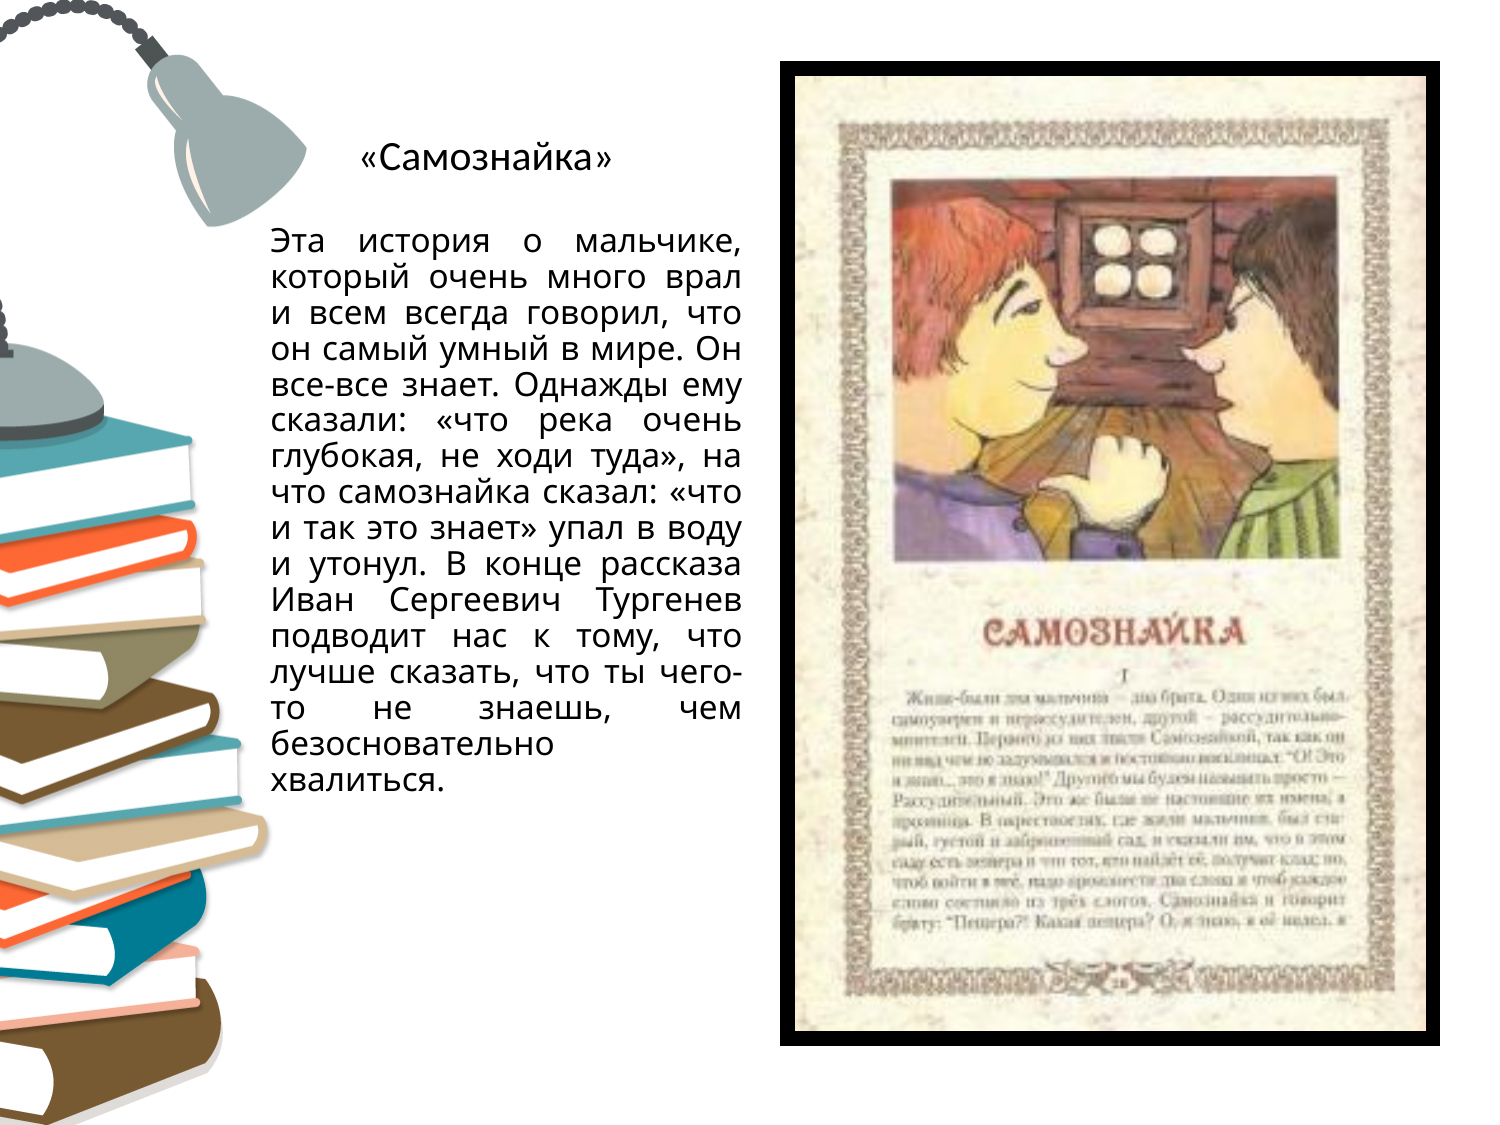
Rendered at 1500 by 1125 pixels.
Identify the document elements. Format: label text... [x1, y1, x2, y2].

title «Самознайка» [256, 75, 761, 187]
picture [0, 0, 1500, 1125]
list Эта история о мальчике, который очень много врал и всем всегда говорил, что он самый умный в мире. Он все-все знает. Однажды ему сказали: «что река очень глубокая, не ходи туда», на что самознайка сказал: «что и так это знает» упал в воду и утонул. В конце рассказа Иван Сергеевич Тургенев подводит нас к тому, что лучше сказать, что ты чего-то не знаешь, чем безосновательно хвалиться. [255, 216, 759, 873]
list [794, 75, 1426, 1031]
